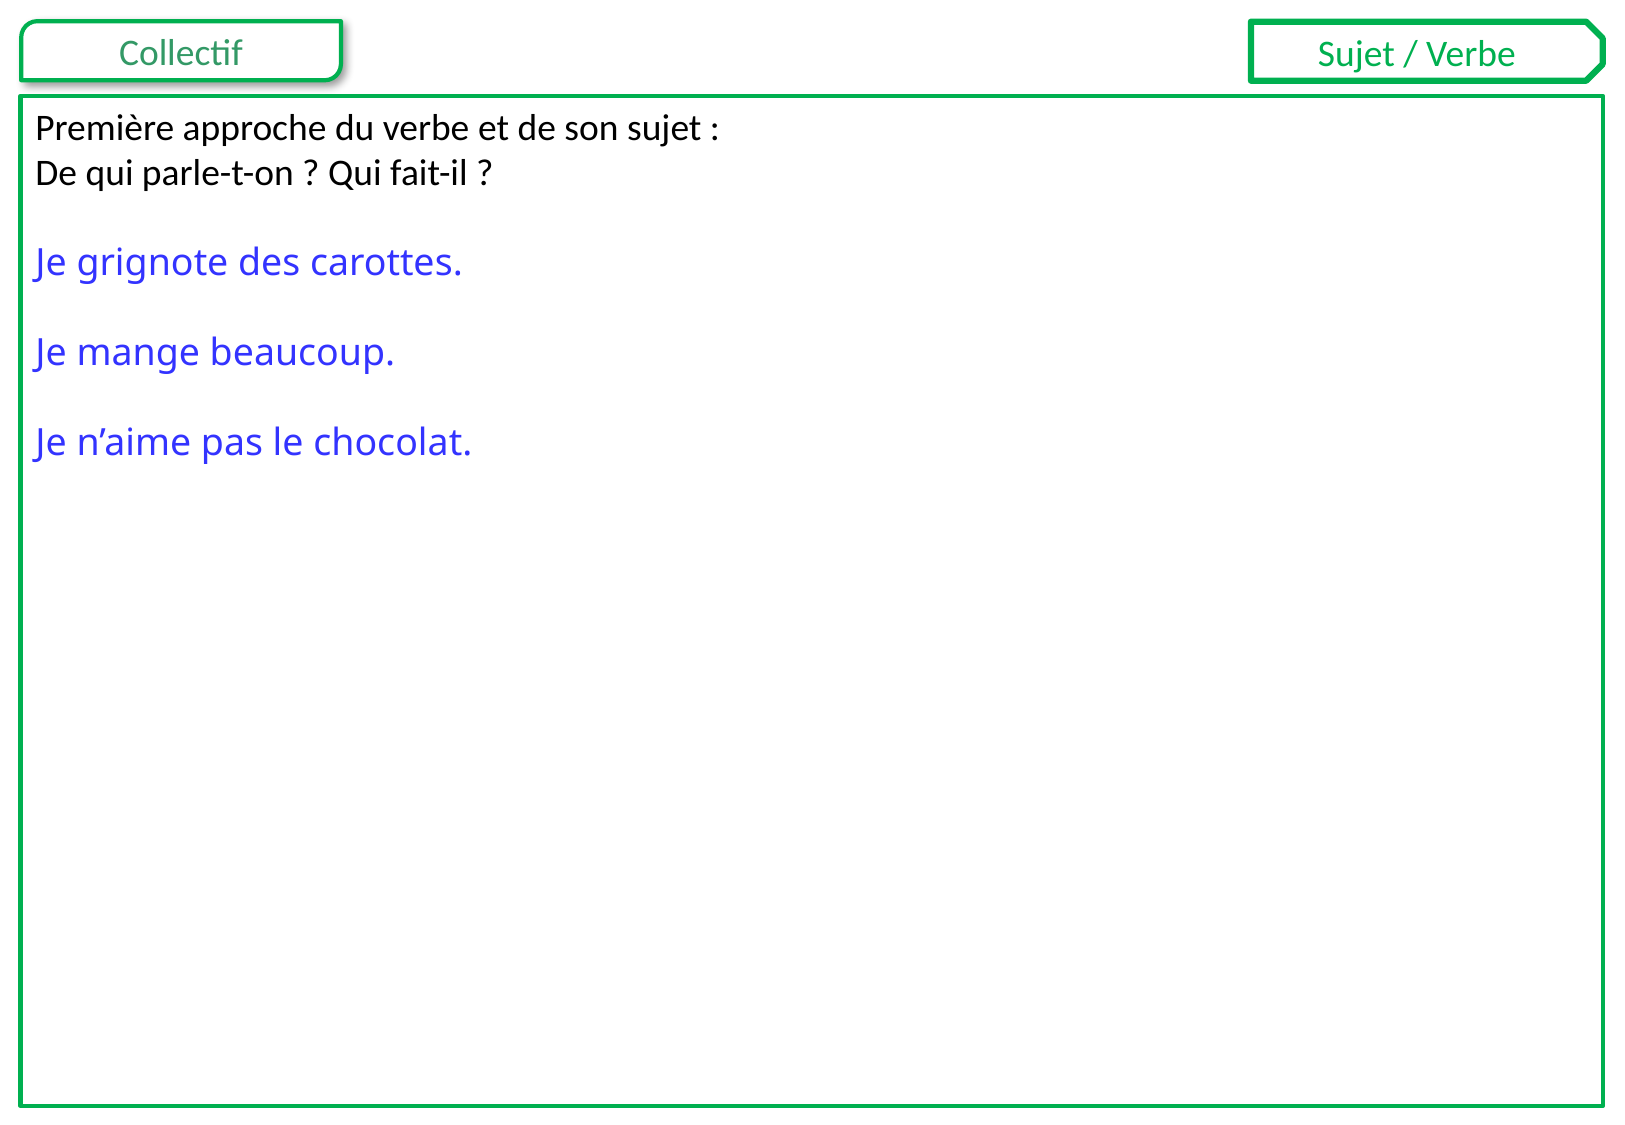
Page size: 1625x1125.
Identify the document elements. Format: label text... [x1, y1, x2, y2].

list Sujet / Verbe [1250, 21, 1584, 81]
list Première approche du verbe et de son sujet : De qui parle-t-on ? Qui fait-il ? Je grignote des carottes. Je mange beaucoup. Je n’aime pas le chocolat. [18, 94, 1605, 1108]
